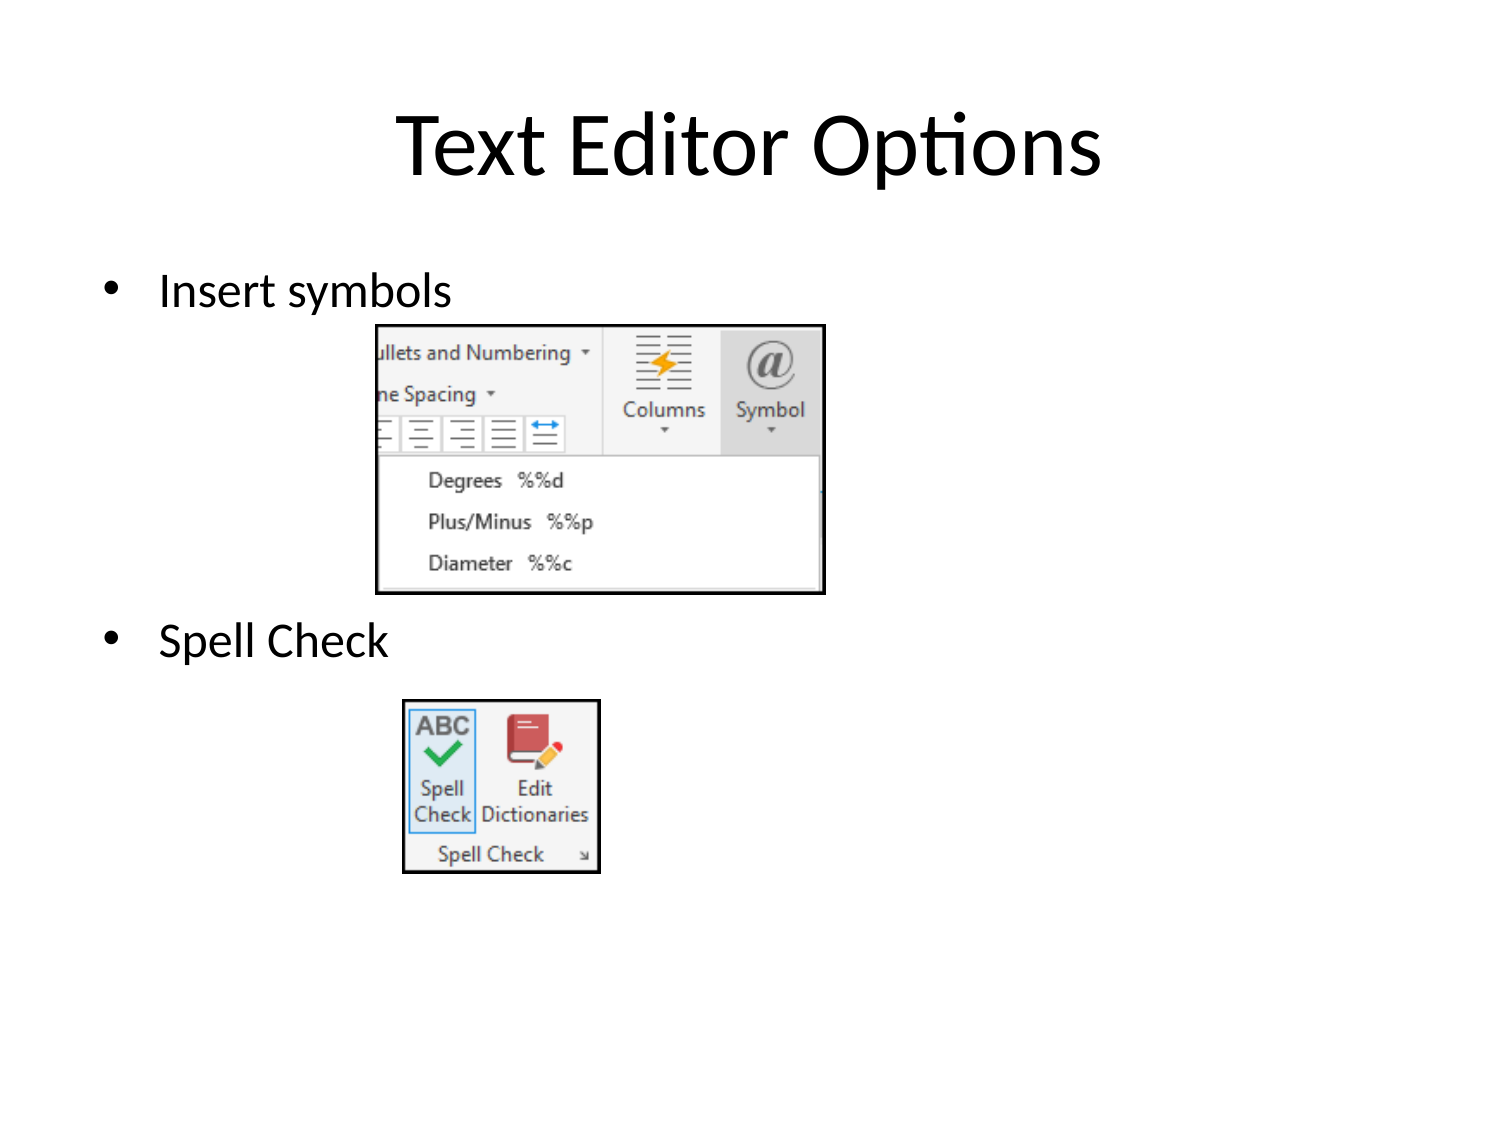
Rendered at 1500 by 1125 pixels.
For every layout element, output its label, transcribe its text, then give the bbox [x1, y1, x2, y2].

picture [374, 324, 826, 596]
title Text Editor Options [75, 45, 1425, 233]
picture [402, 699, 601, 874]
list Insert symbols Spell Check [87, 249, 1313, 1013]
